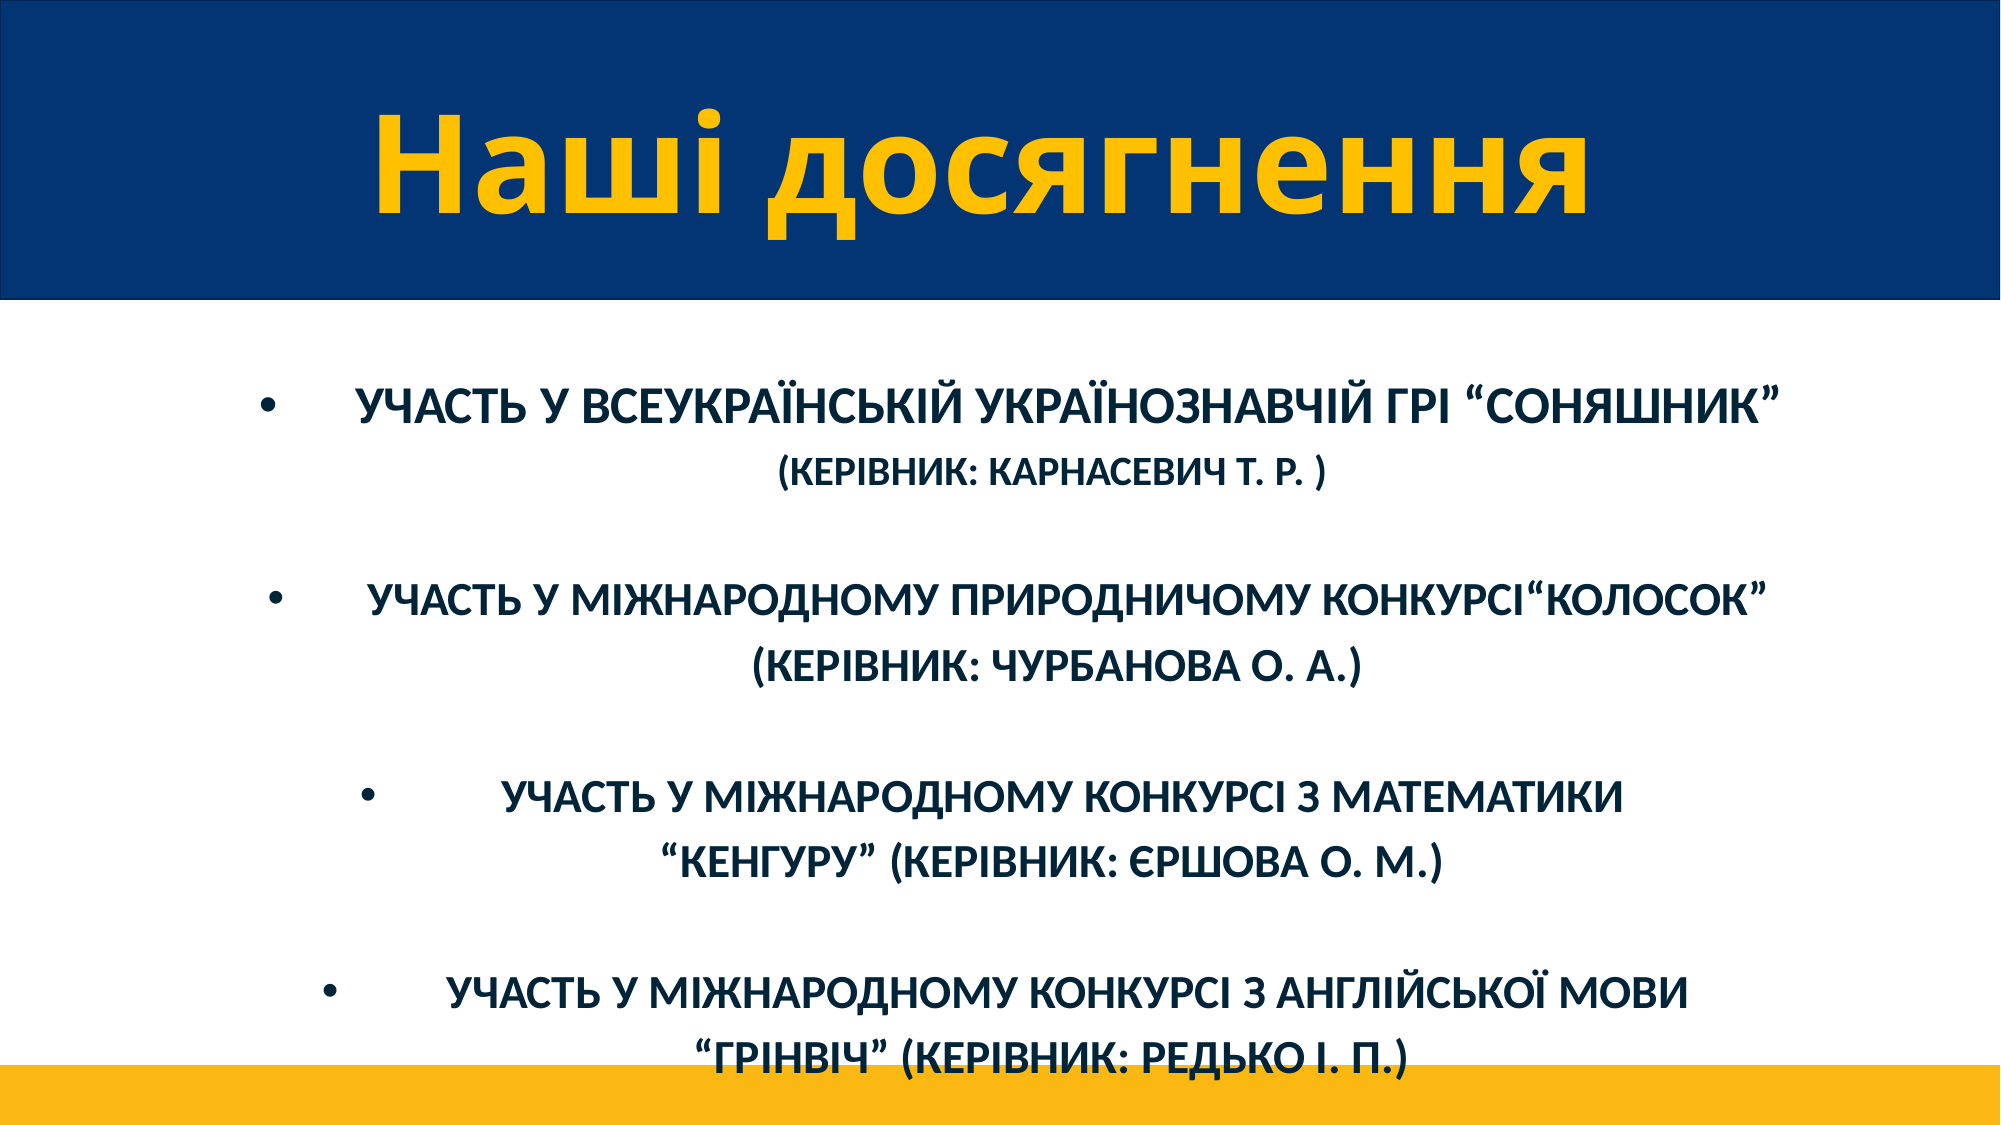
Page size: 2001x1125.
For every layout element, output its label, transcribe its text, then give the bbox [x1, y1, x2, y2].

list Участь у всеукраїнській українознавчій грі “Соняшник” (керівник: Карнасевич Т. Р. ) Участь у Міжнародному природничому конкурсі“Колосок” (керівник: Чурбанова О. А.) Участь у Міжнародному конкурсі з математики “Кенгуру” (керівник: Єршова О. М.) Участь у Міжнародному конкурсі з англійської мови “Грінвіч” (керівник: Редько І. П.) [137, 299, 1967, 1094]
title Наші досягнення [137, 59, 1863, 278]
